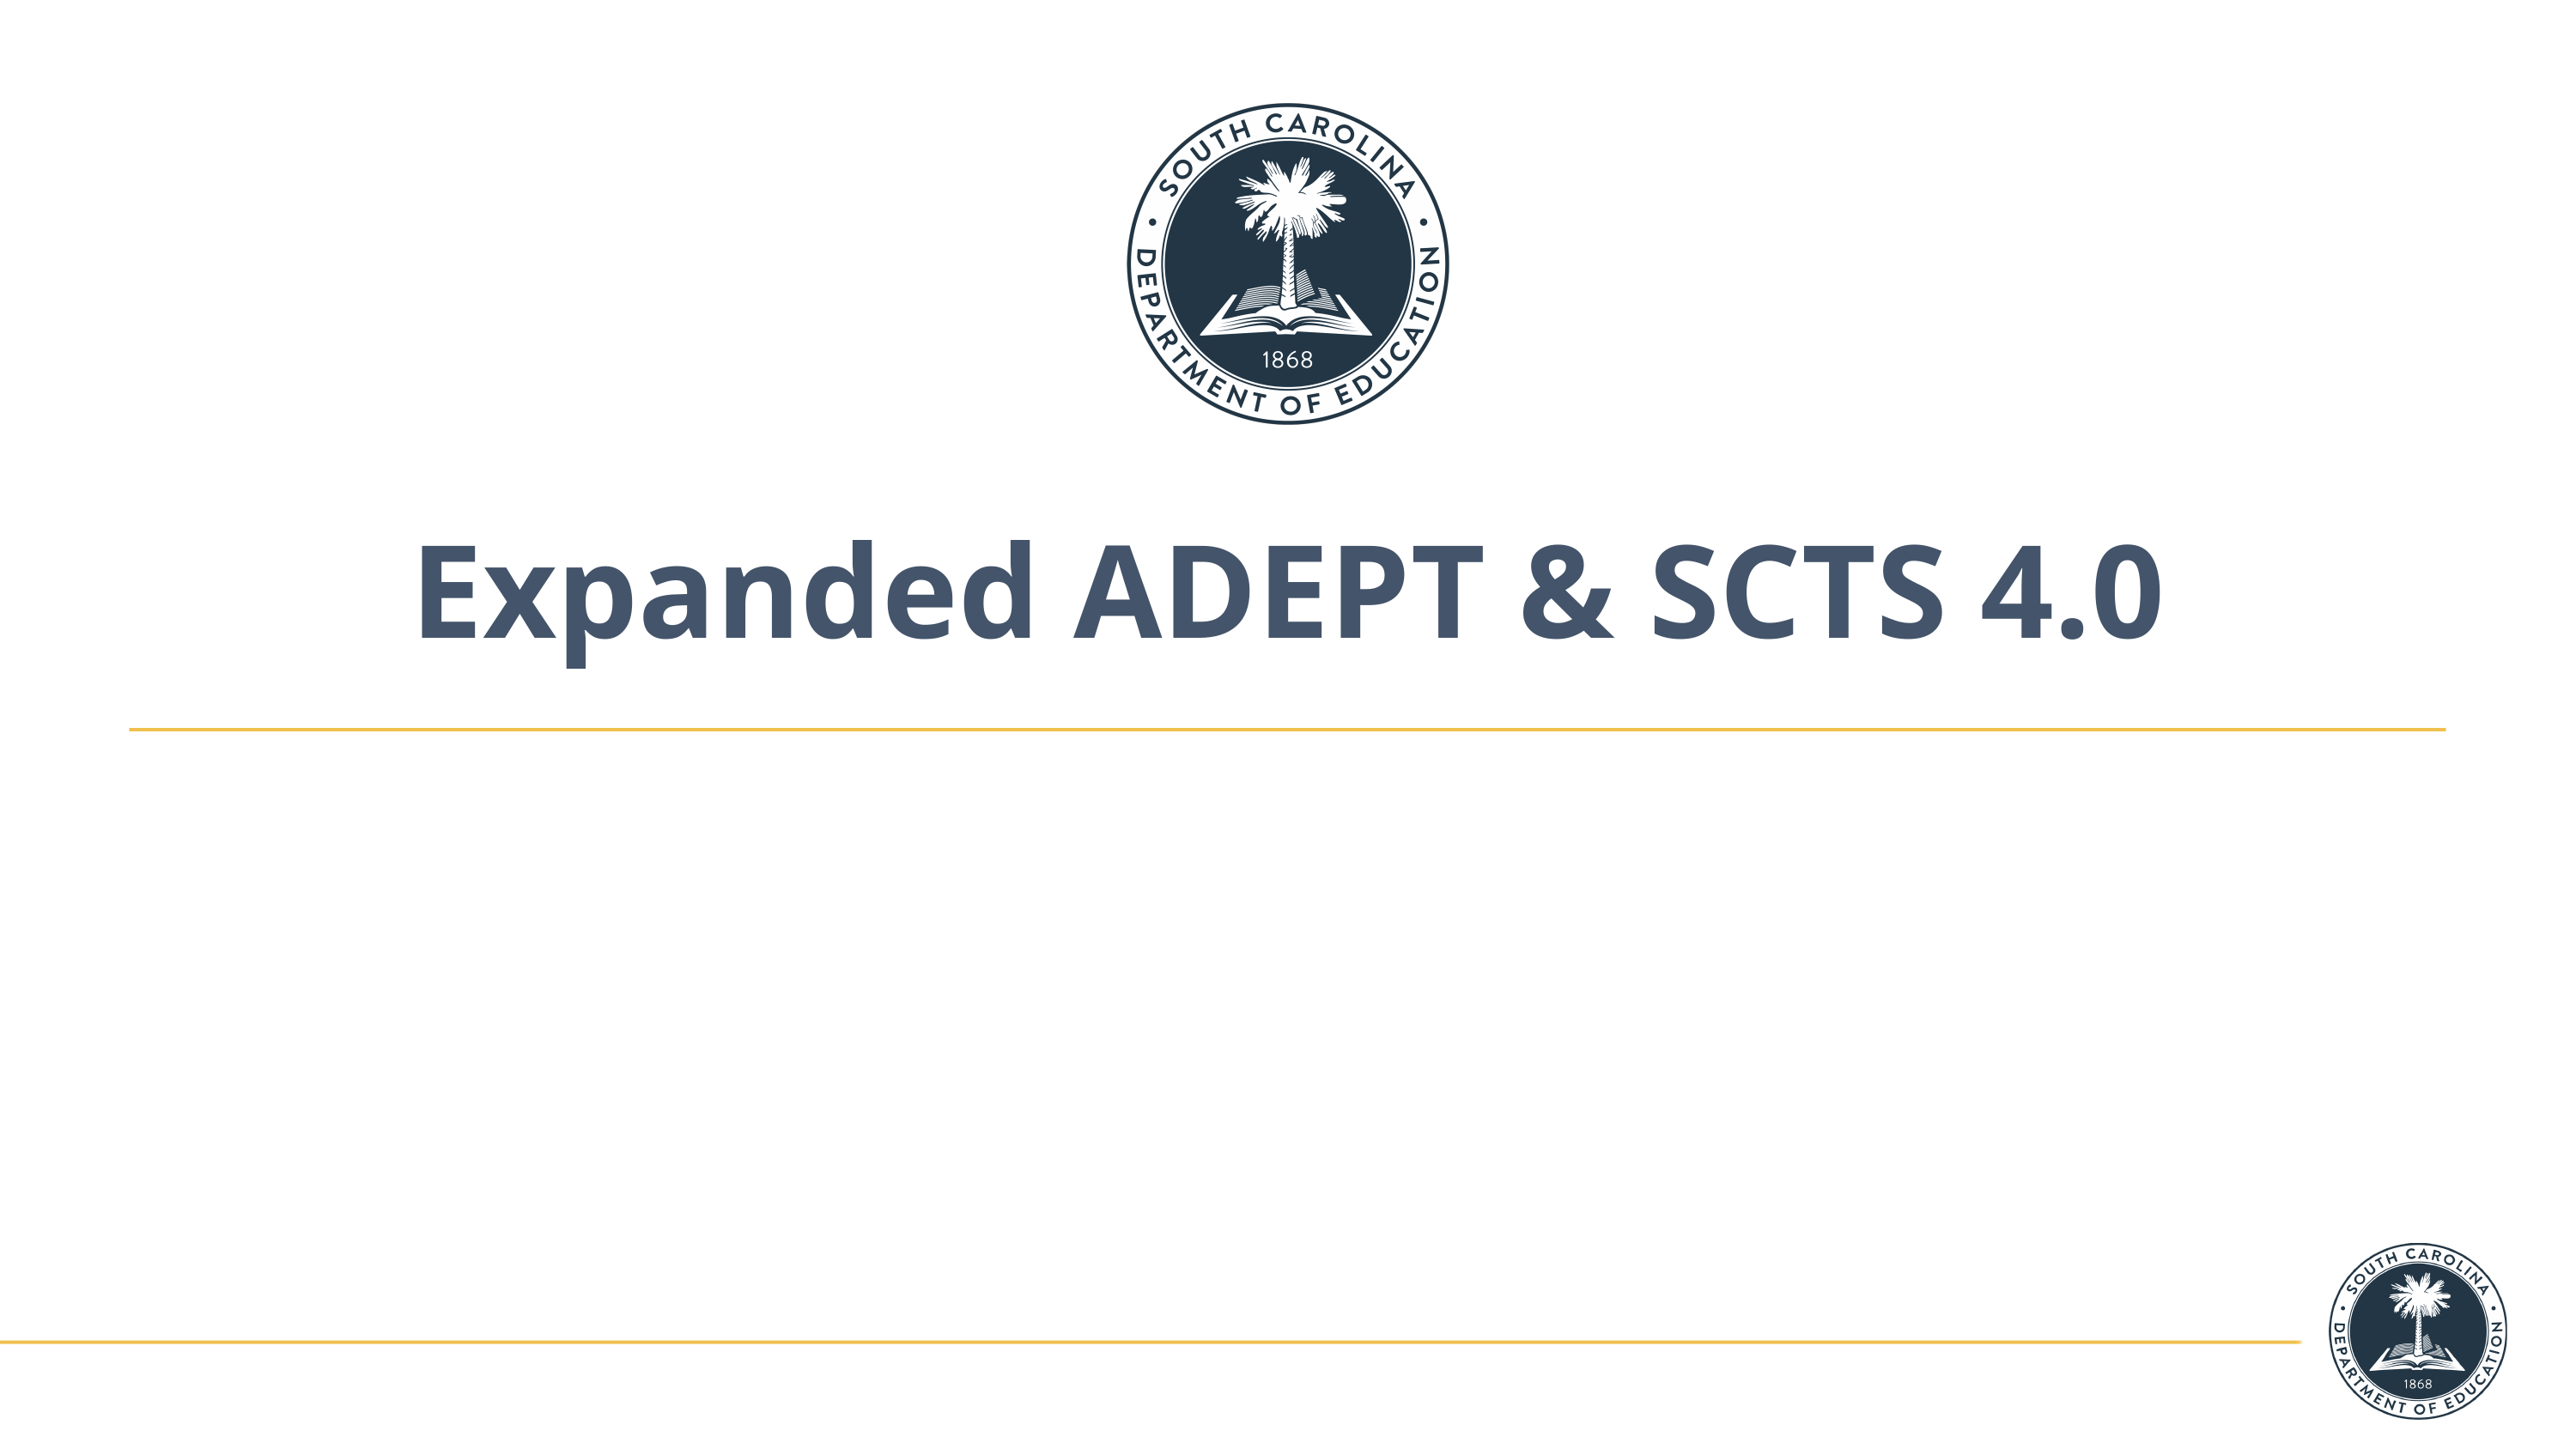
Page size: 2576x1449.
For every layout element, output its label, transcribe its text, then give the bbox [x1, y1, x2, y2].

picture [2329, 1243, 2507, 1420]
title Expanded ADEPT & SCTS 4.0 [129, 509, 2447, 752]
picture [1127, 103, 1449, 425]
